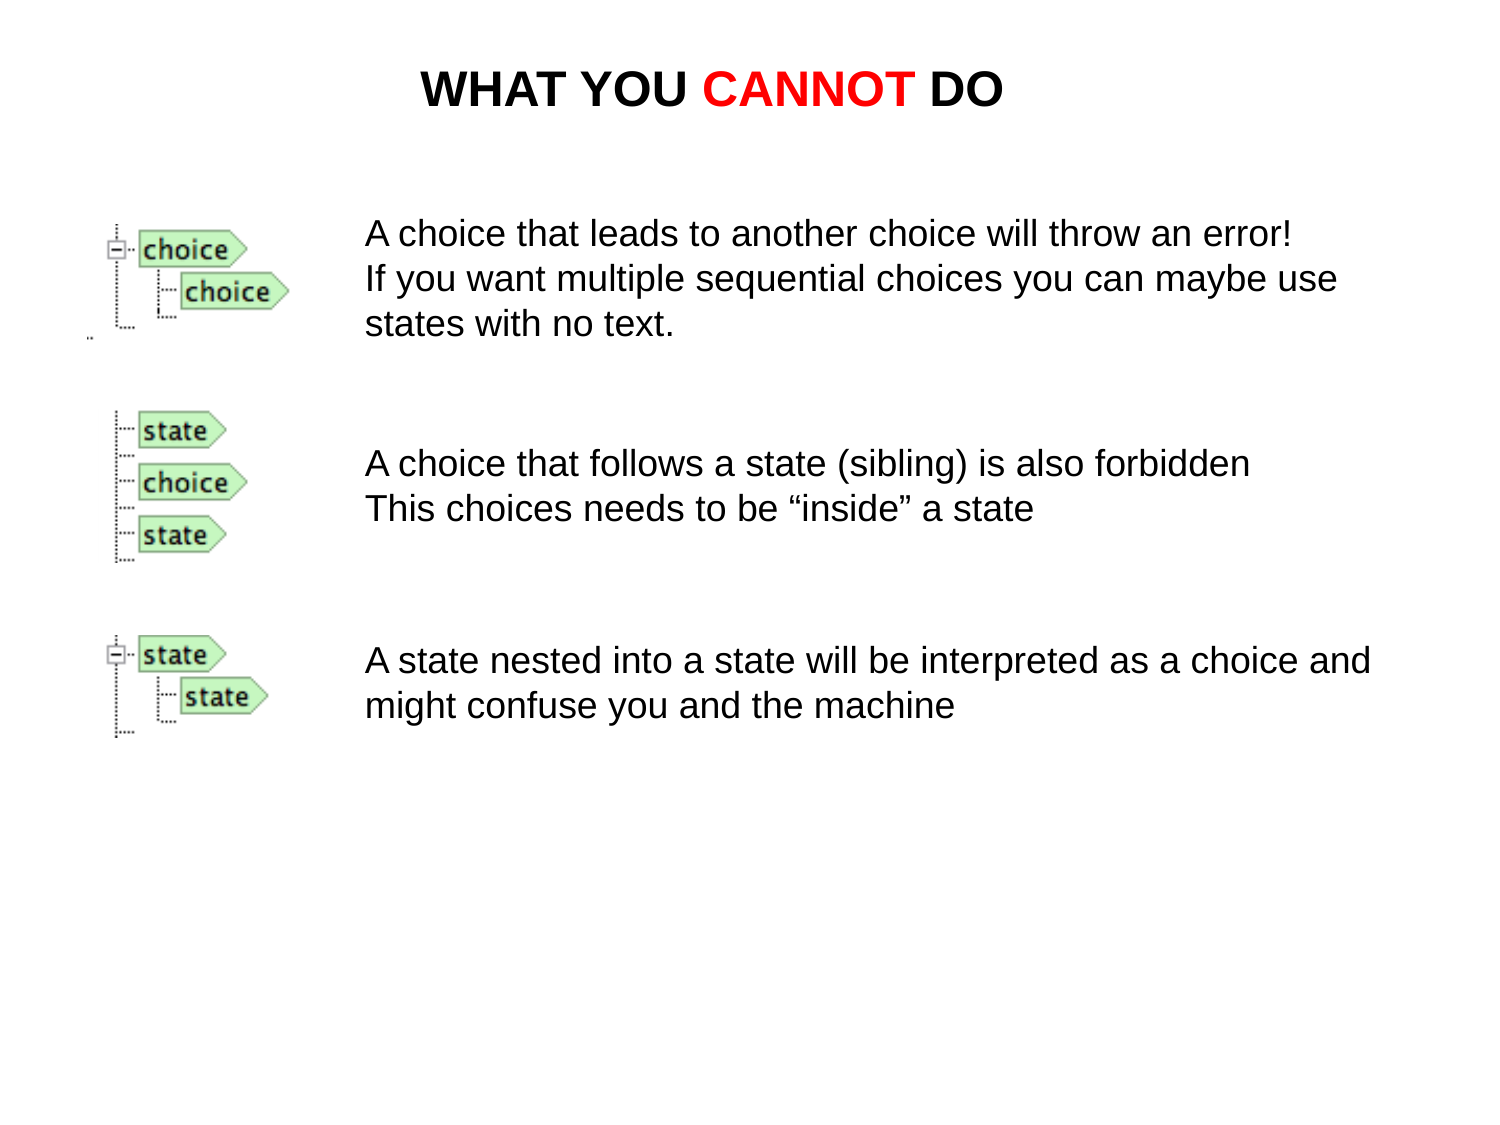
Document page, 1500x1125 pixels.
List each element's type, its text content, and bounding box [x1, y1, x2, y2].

text_box A choice that follows a state (sibling) is also forbidden This choices needs to be “inside” a state [367, 431, 1438, 537]
text_box WHAT YOU CANNOT DO [0, 49, 1463, 124]
text_box A state nested into a state will be interpreted as a choice and might confuse you and the machine [350, 629, 1438, 734]
picture [99, 635, 301, 738]
picture [87, 224, 326, 344]
text_box A choice that leads to another choice will throw an error! If you want multiple sequential choices you can maybe use states with no text. [350, 201, 1438, 397]
picture [97, 409, 363, 563]
